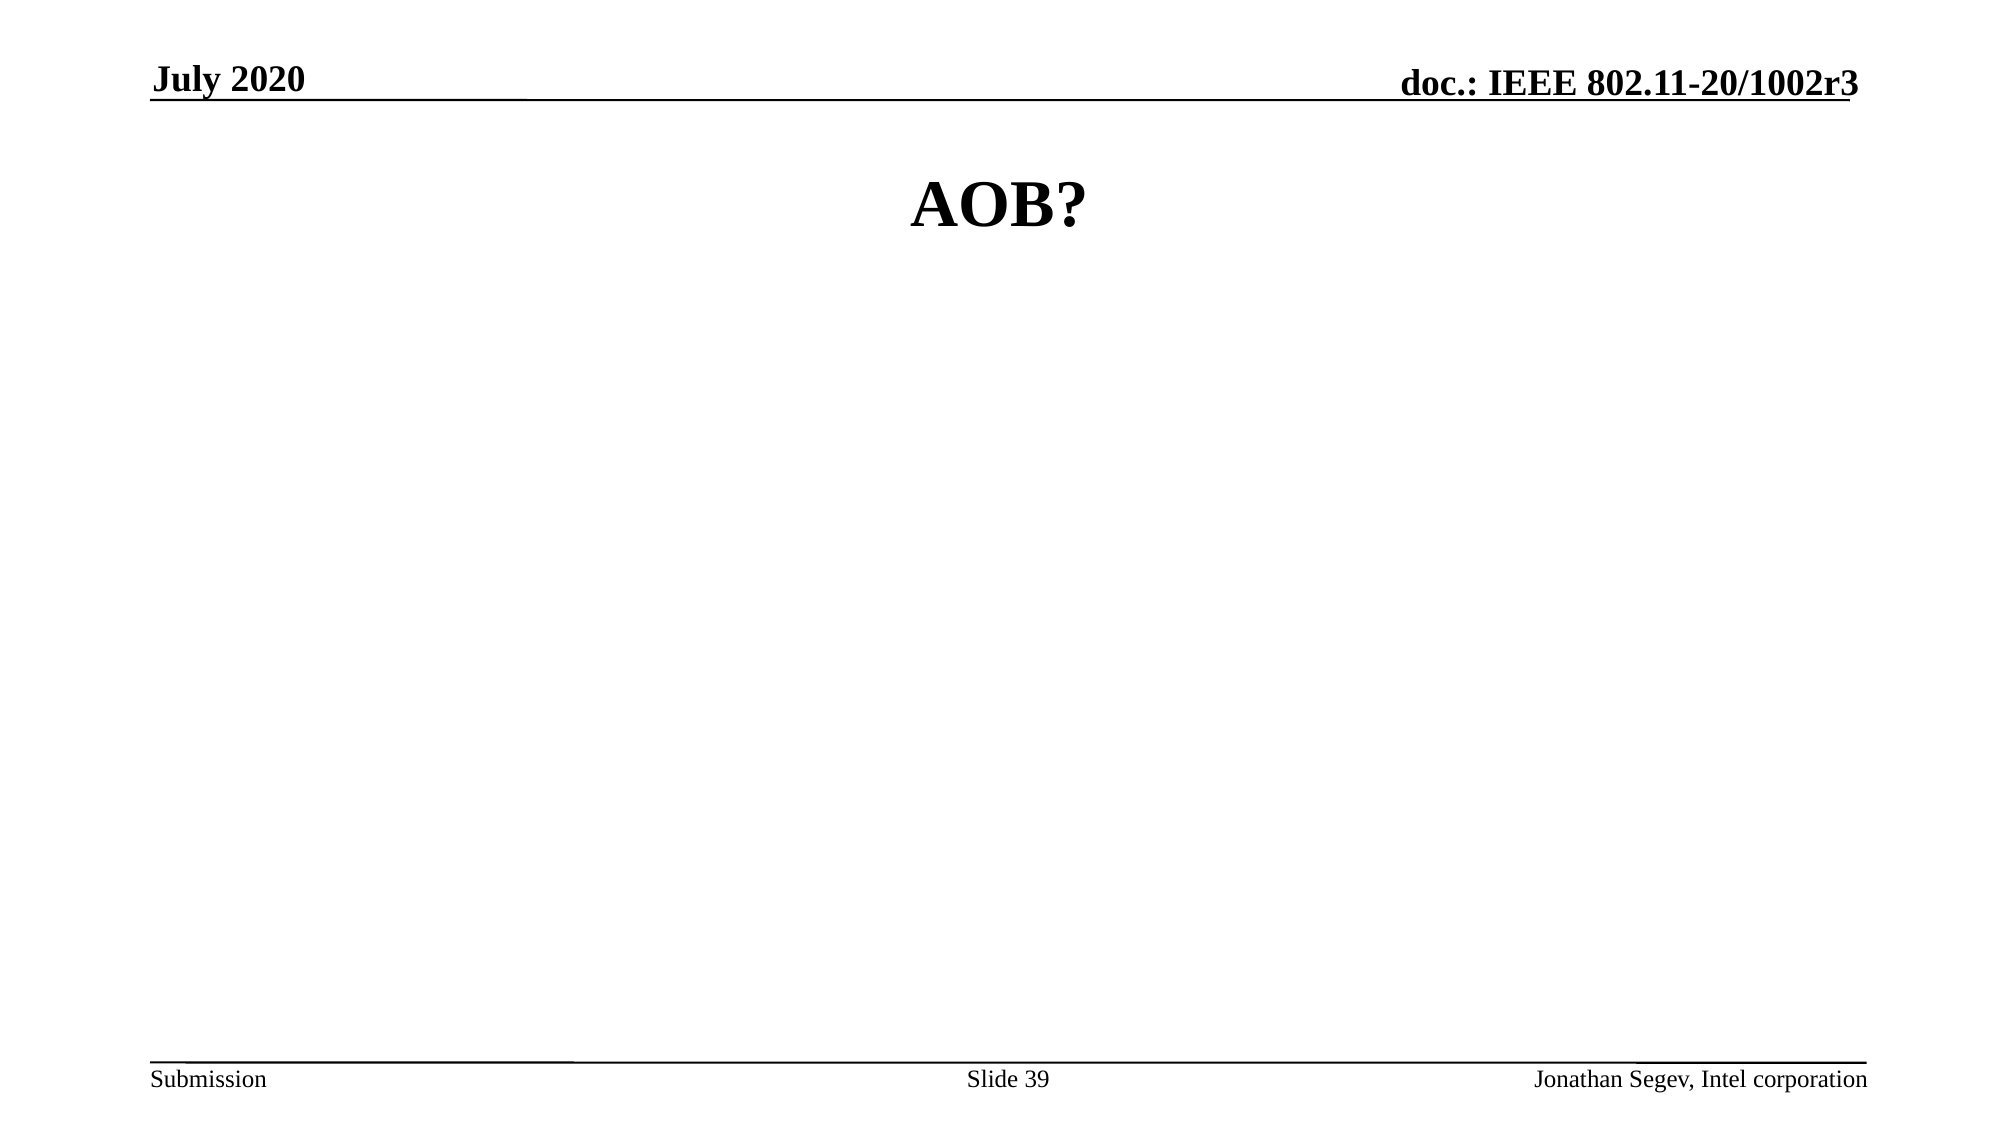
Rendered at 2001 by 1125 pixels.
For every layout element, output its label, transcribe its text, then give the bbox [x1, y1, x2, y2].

slide_number Slide 39 [950, 1061, 1067, 1123]
footer Jonathan Segev, Intel corporation [1171, 1061, 1869, 1093]
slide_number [152, 54, 563, 100]
title AOB? [149, 112, 1850, 288]
